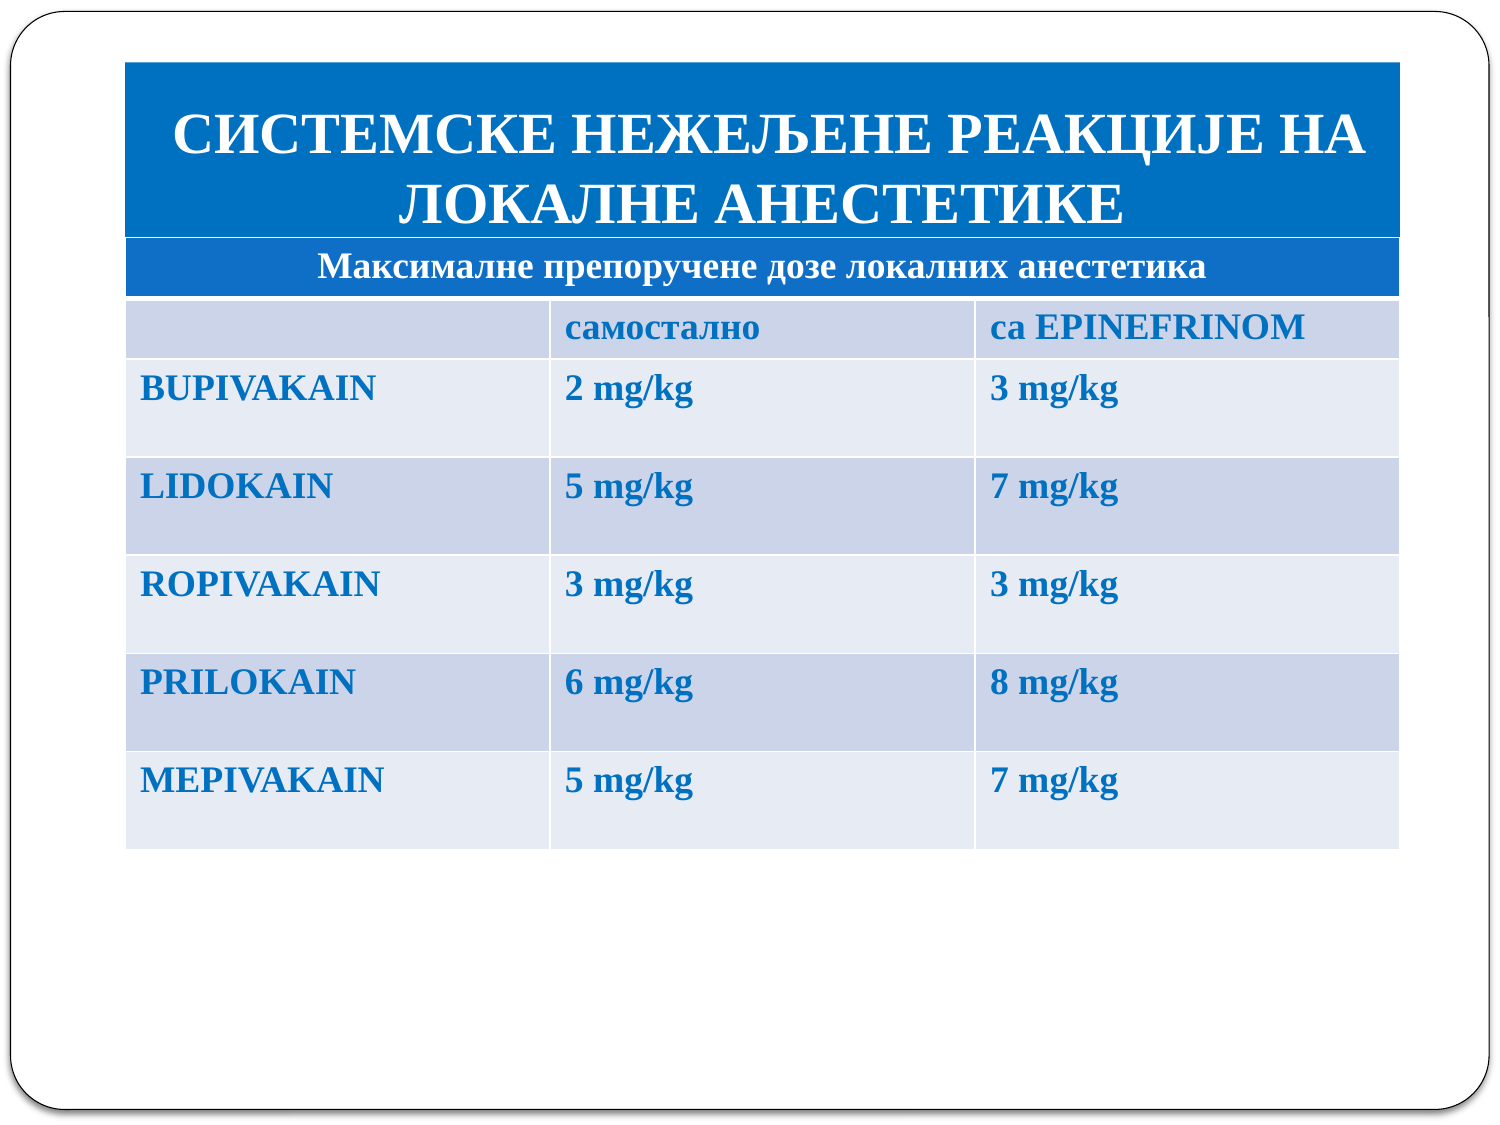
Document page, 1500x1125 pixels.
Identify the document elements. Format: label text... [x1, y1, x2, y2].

table_cell 8 mg/kg [976, 654, 1399, 751]
table_cell 3 mg/kg [976, 556, 1399, 653]
table_cell самостално [551, 301, 974, 358]
table_cell 3 mg/kg [551, 556, 974, 653]
table_cell 2 mg/kg [551, 360, 974, 456]
table_cell 3 mg/kg [976, 360, 1399, 456]
table_cell LIDOKAIN [126, 458, 549, 554]
table_cell ROPIVAKAIN [126, 556, 549, 653]
table_cell MEPIVAKAIN [126, 752, 549, 849]
table_cell 7 mg/kg [976, 752, 1399, 849]
table_cell 5 mg/kg [551, 752, 974, 849]
table_header Максималне препоручене дозе локалних анестетика [126, 238, 1399, 296]
title СИСТЕМСКЕ НЕЖЕЉЕНЕ РЕАКЦИЈЕ НА ЛОКАЛНЕ АНЕСТЕТИКЕ [125, 62, 1400, 237]
table_cell BUPIVAKAIN [126, 360, 549, 456]
table_cell 7 mg/kg [976, 458, 1399, 554]
table_cell [126, 301, 549, 358]
table_cell PRILOKAIN [126, 654, 549, 751]
table_cell са EPINEFRINOM [976, 301, 1399, 358]
table_cell 5 mg/kg [551, 458, 974, 554]
table_cell 6 mg/kg [551, 654, 974, 751]
